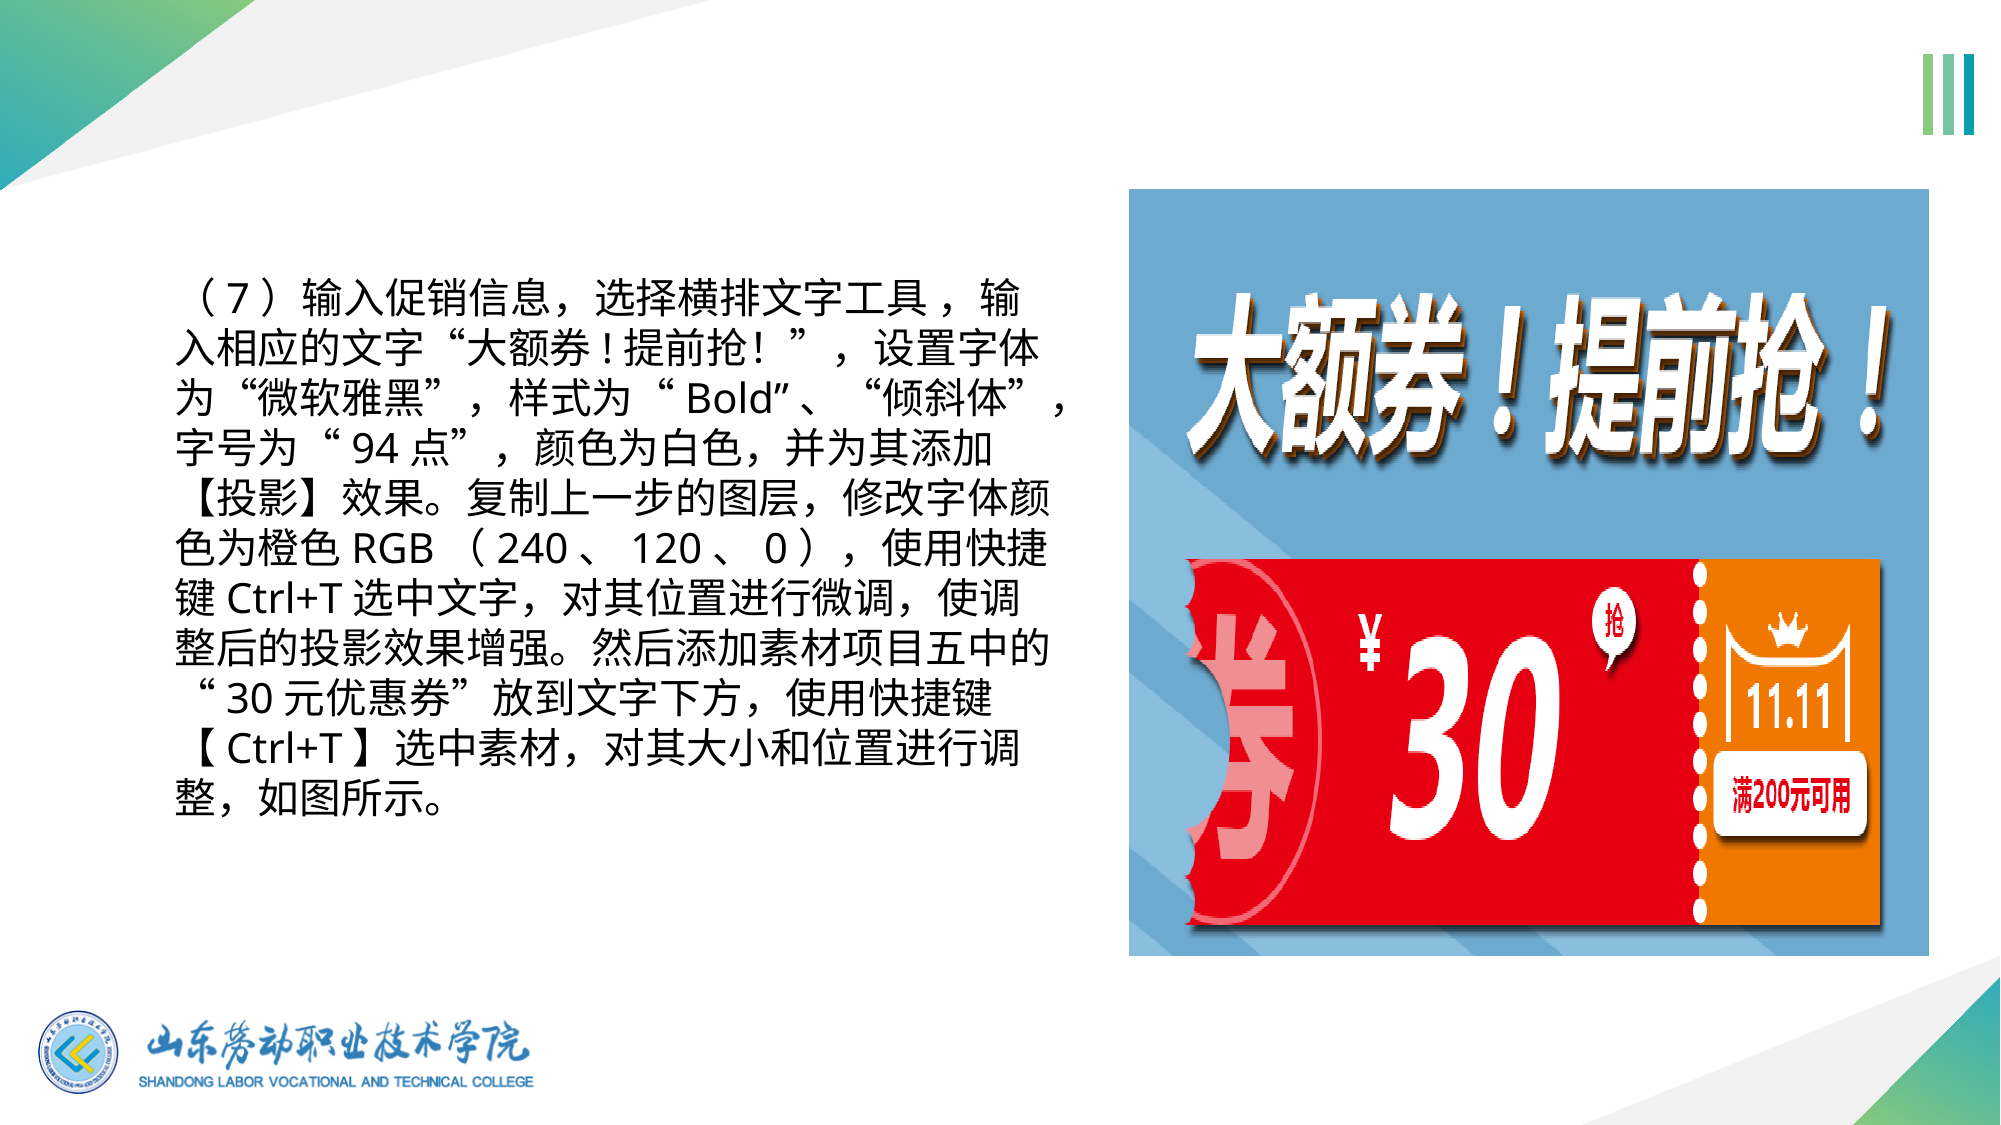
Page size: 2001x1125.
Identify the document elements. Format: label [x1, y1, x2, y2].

picture [1129, 189, 1929, 956]
text_box [1928, 54, 1969, 136]
picture [38, 1010, 550, 1094]
text_box [0, 0, 2000, 1125]
